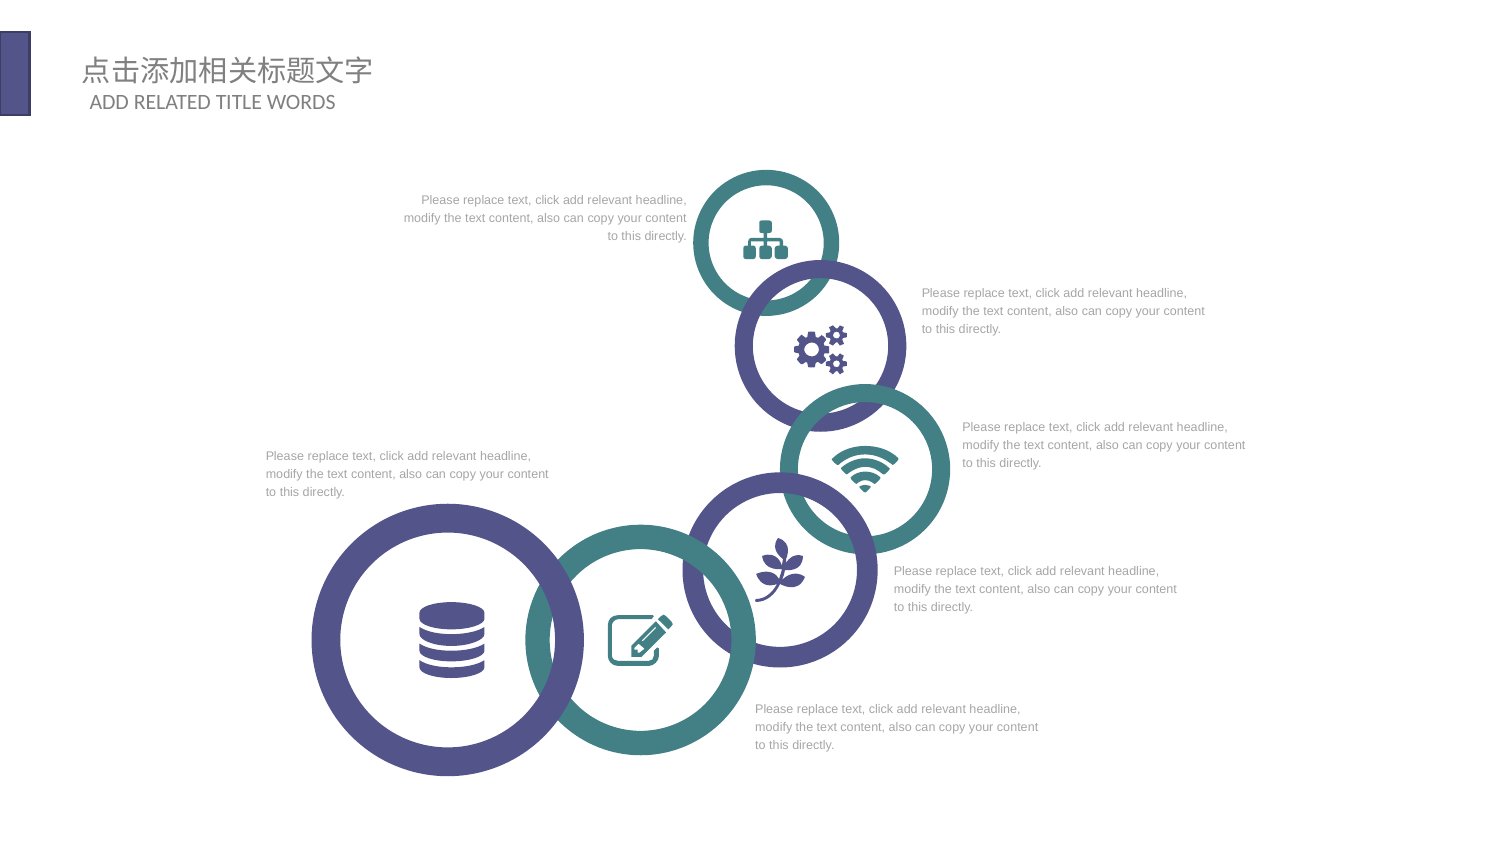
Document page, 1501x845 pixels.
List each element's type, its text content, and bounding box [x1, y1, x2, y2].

text_box [419, 626, 485, 646]
text_box [831, 445, 899, 465]
text_box [761, 280, 830, 317]
text_box [631, 621, 667, 657]
text_box [850, 471, 881, 484]
text_box [681, 561, 730, 655]
text_box [743, 220, 788, 260]
text_box Please replace text, click add relevant headline, modify the text content, also can copy your content to this directly. [893, 559, 1183, 614]
text_box [733, 258, 908, 427]
text_box Please replace text, click add relevant headline, modify the text content, also can copy your content to this directly. [265, 445, 557, 500]
text_box [811, 404, 884, 433]
text_box [524, 585, 552, 695]
text_box [419, 660, 485, 679]
text_box [657, 614, 673, 630]
text_box [692, 168, 841, 313]
text_box [859, 484, 871, 493]
text_box [755, 537, 805, 602]
text_box Please replace text, click add relevant headline, modify the text content, also can copy your content to this directly. [395, 188, 687, 243]
text_box [419, 602, 485, 630]
text_box [419, 643, 485, 662]
text_box [607, 615, 659, 666]
text_box [778, 383, 952, 555]
text_box [310, 502, 585, 778]
text_box Please replace text, click add relevant headline, modify the text content, also can copy your content to this directly. [962, 416, 1252, 471]
text_box [558, 523, 757, 757]
text_box [841, 458, 890, 475]
text_box [688, 471, 879, 669]
text_box [794, 325, 847, 375]
text_box Please replace text, click add relevant headline, modify the text content, also can copy your content to this directly. [755, 698, 1044, 753]
text_box Please replace text, click add relevant headline, modify the text content, also can copy your content to this directly. [921, 282, 1211, 337]
